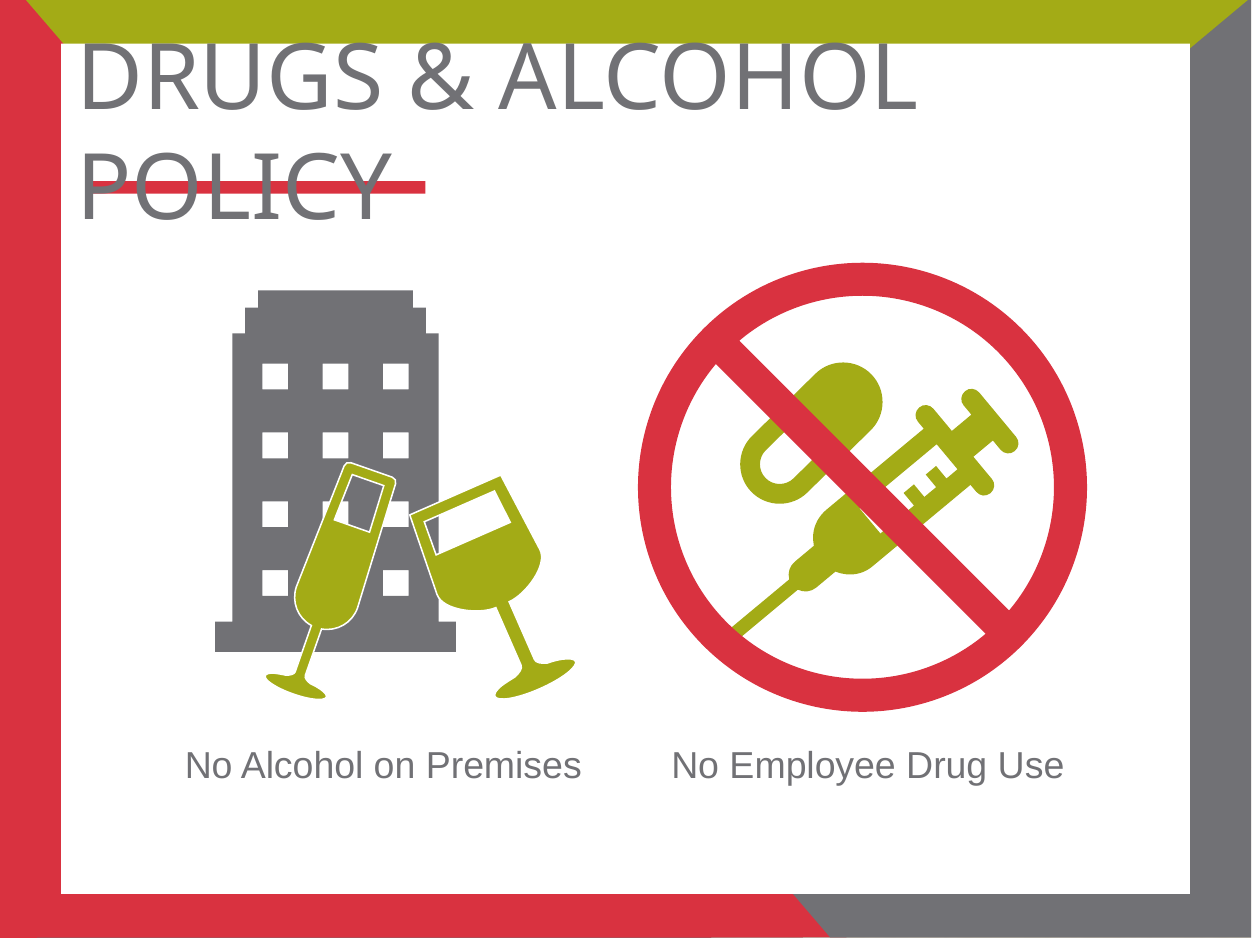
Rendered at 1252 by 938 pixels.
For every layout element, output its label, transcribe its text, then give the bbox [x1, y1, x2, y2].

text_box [651, 377, 1084, 795]
title DRUGS & ALCOHOL POLICY [61, 50, 1177, 207]
text_box [665, 260, 1060, 376]
text_box [635, 420, 646, 555]
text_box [167, 287, 600, 795]
